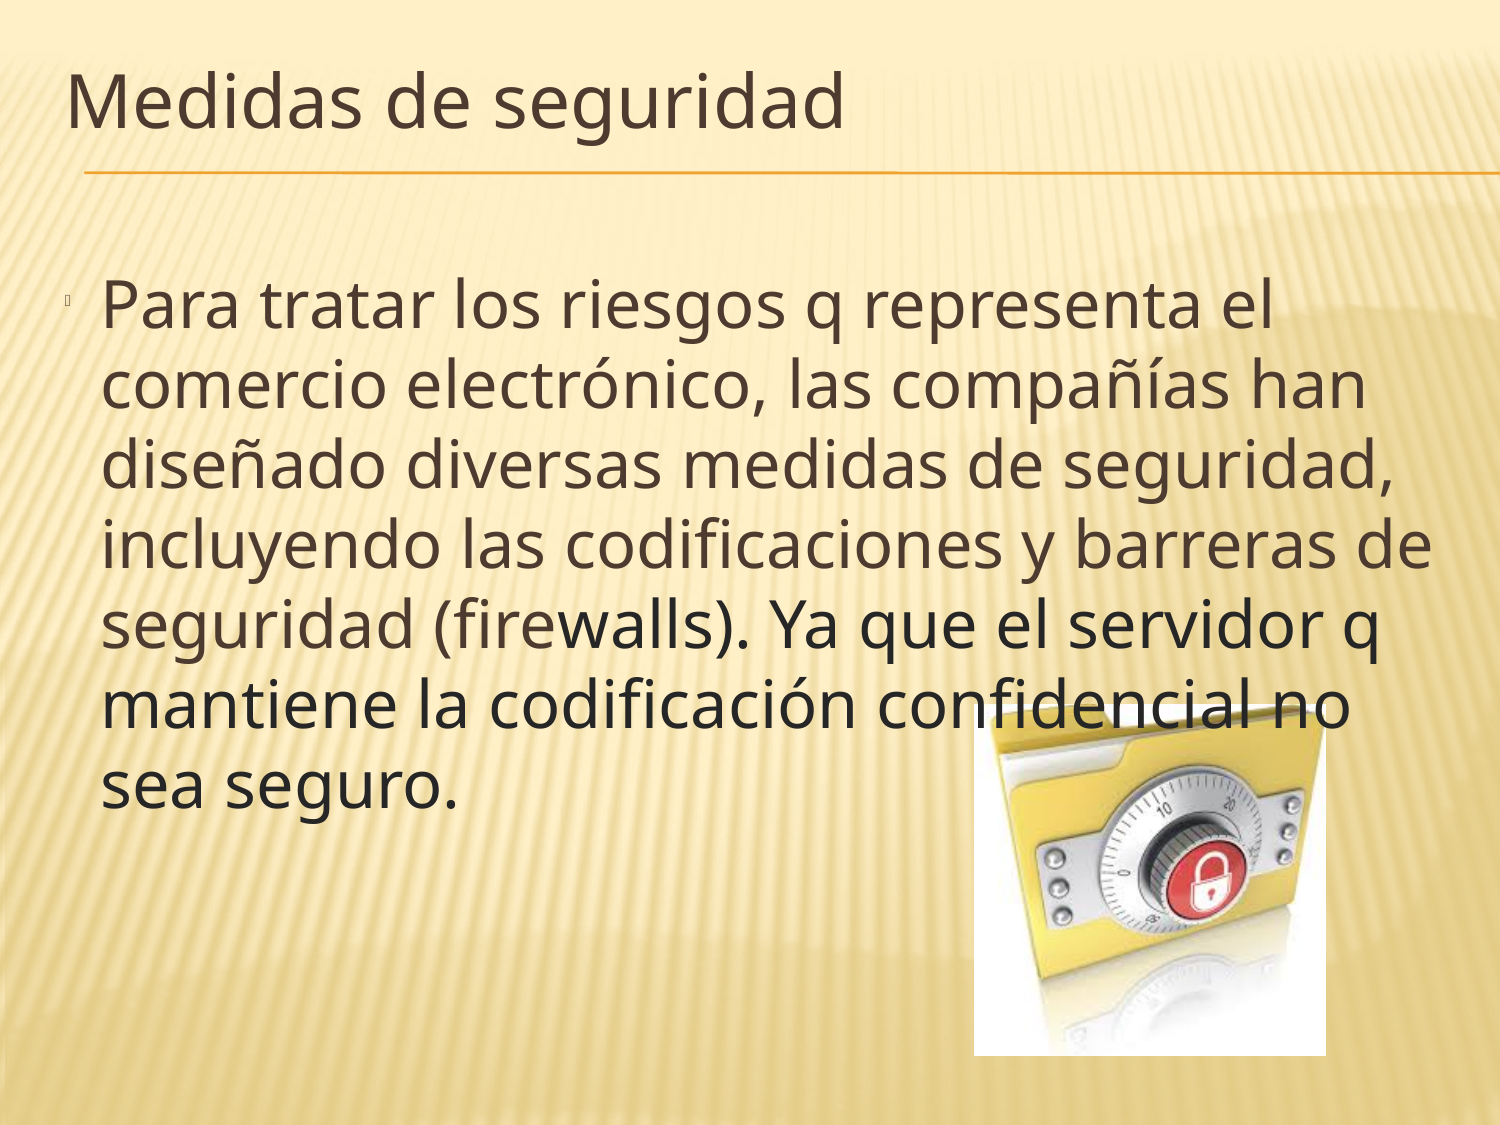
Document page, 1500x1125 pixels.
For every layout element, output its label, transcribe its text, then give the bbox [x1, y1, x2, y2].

text_box Para tratar los riesgos q representa el comercio electrónico, las compañías han diseñado diversas medidas de seguridad, incluyendo las codificaciones y barreras de seguridad (firewalls). Ya que el servidor q mantiene la codificación confidencial no sea seguro. [49, 254, 1475, 998]
text_box Medidas de seguridad [49, 74, 1475, 213]
picture [0, 0, 1500, 1125]
